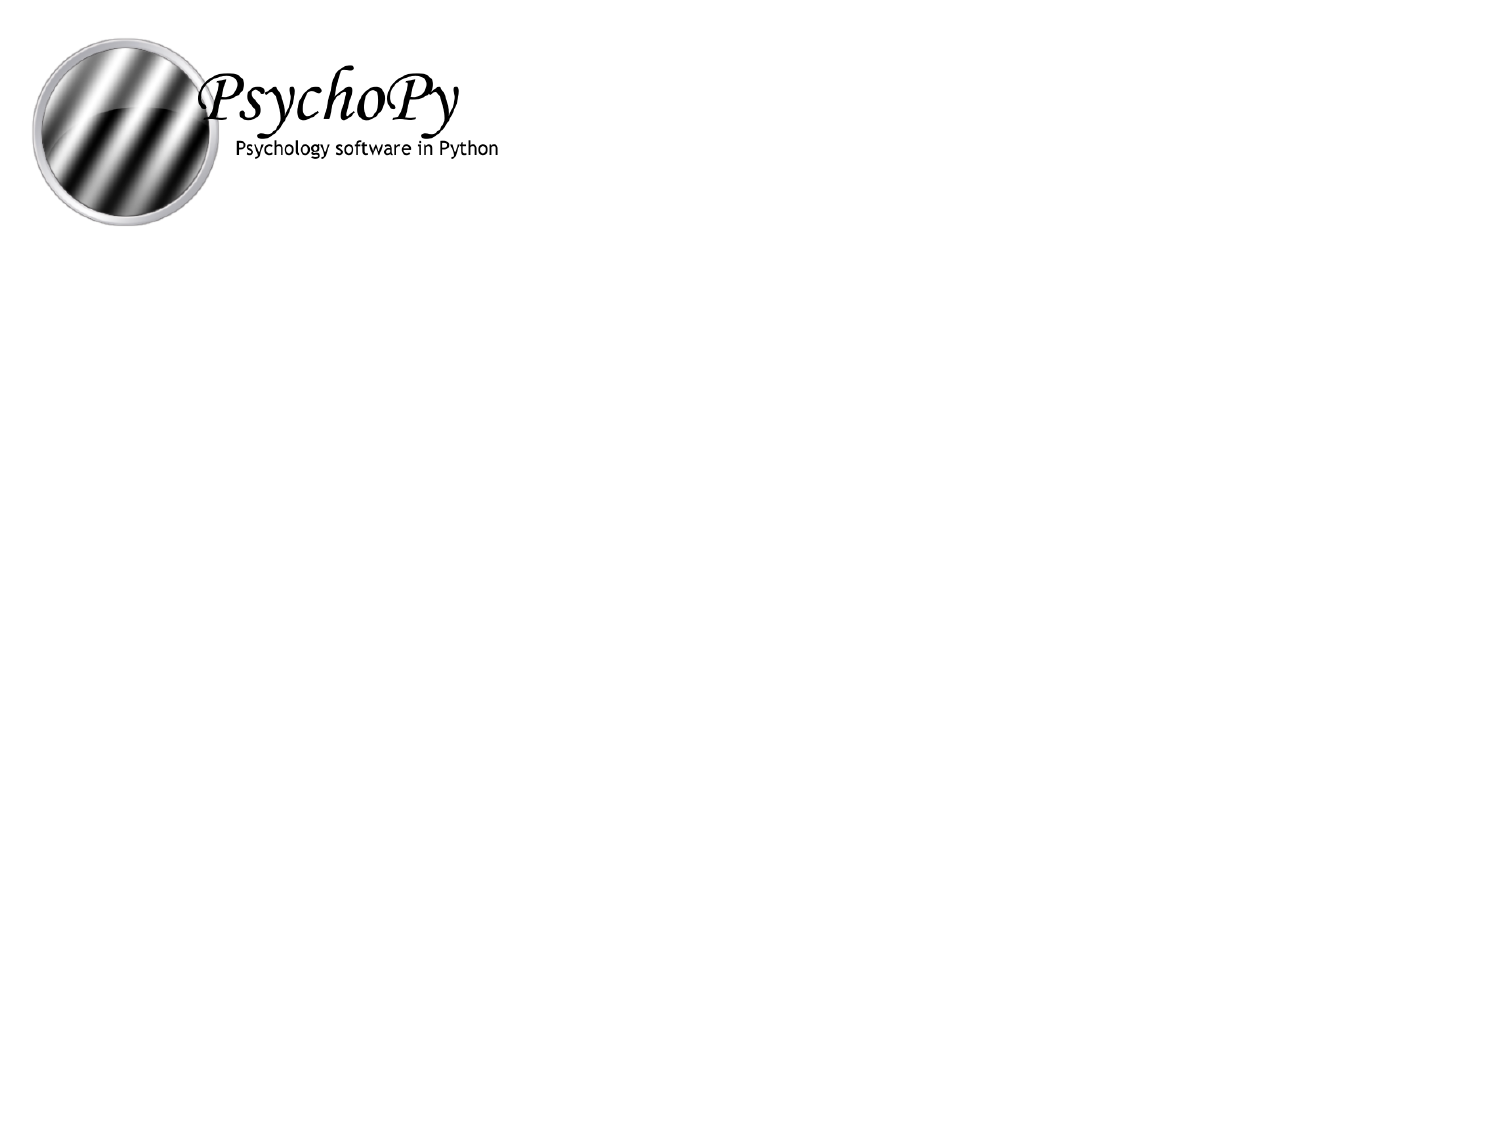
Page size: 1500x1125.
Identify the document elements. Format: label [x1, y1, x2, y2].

picture [29, 35, 546, 230]
